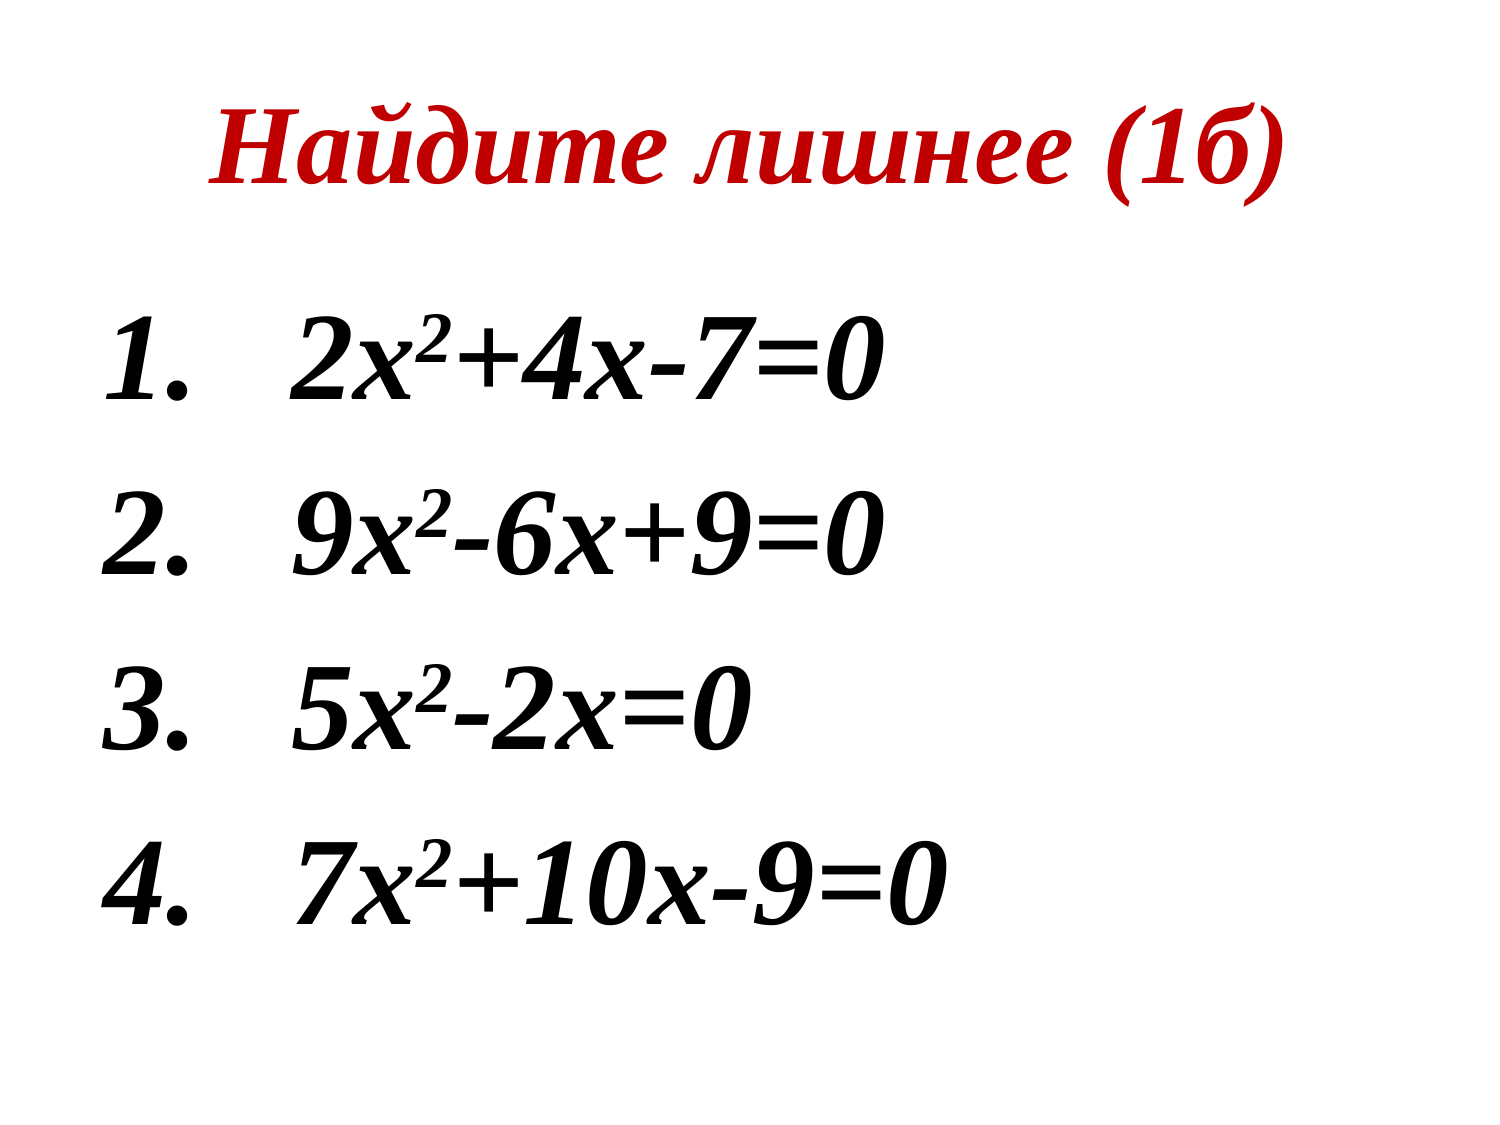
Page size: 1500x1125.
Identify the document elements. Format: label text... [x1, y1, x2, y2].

list 2х2+4х-7=0 9х2-6х+9=0 5х2-2х=0 7х2+10х-9=0 [88, 267, 1425, 1010]
title Найдите лишнее (1б) [75, 45, 1425, 233]
